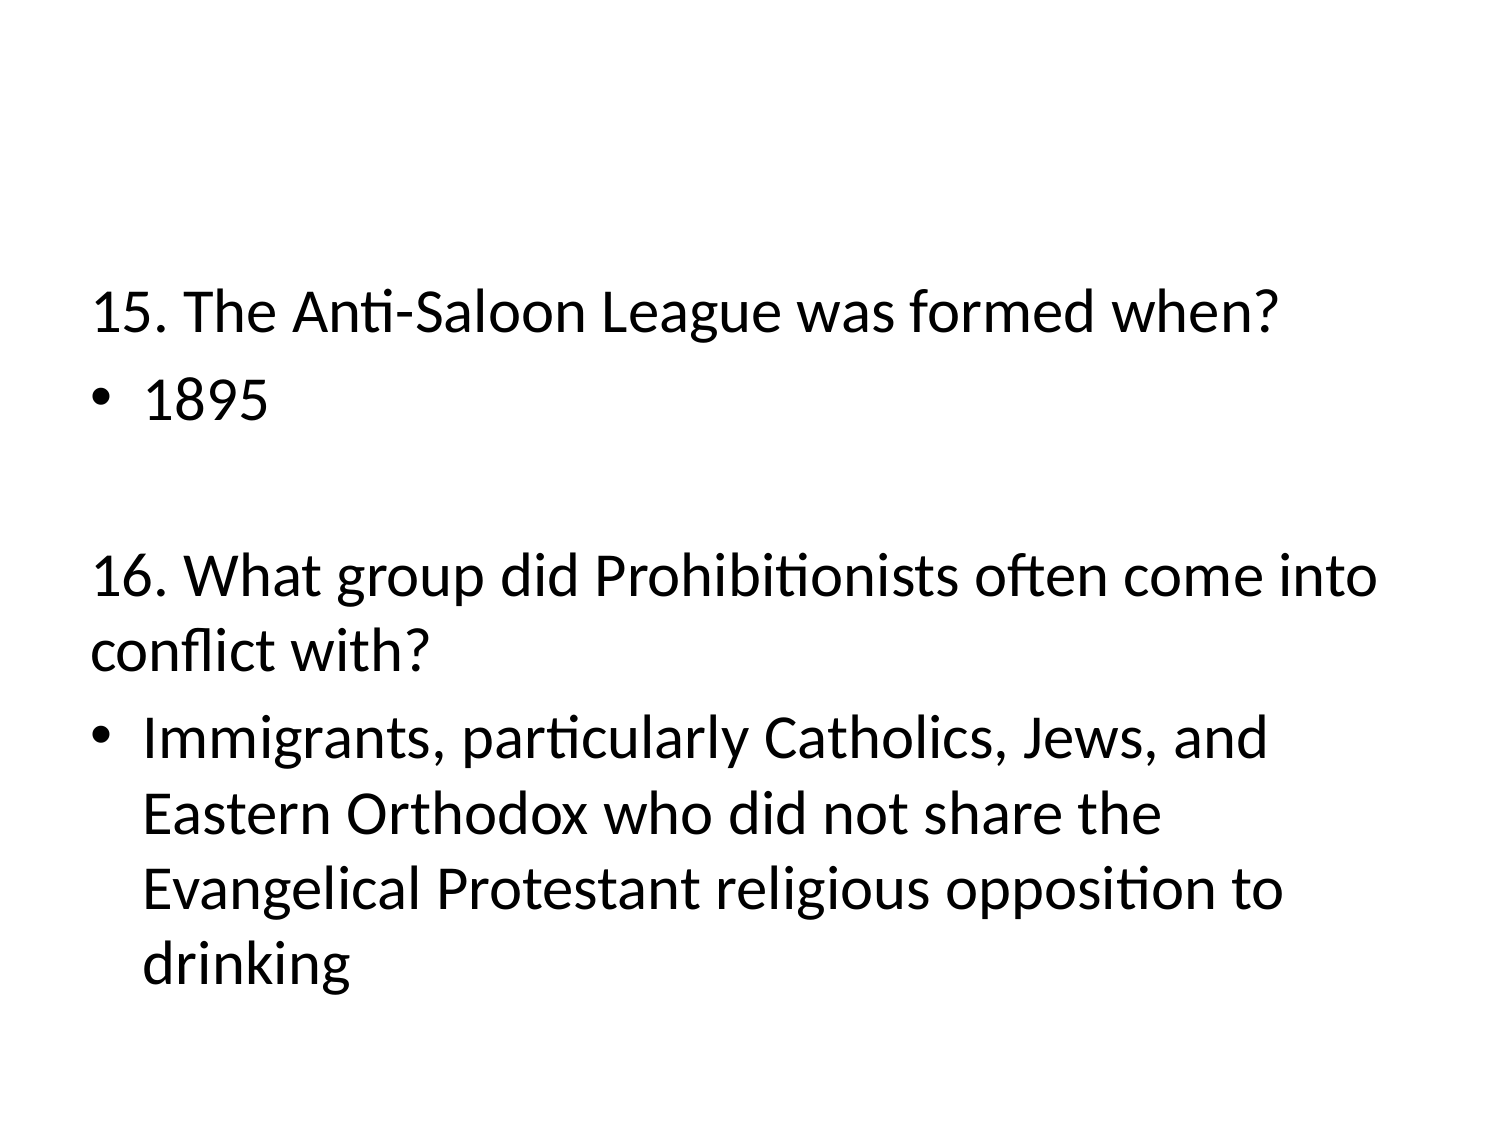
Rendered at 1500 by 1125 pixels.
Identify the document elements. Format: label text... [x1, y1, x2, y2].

list 15. The Anti-Saloon League was formed when? 1895 16. What group did Prohibitionists often come into conflict with? Immigrants, particularly Catholics, Jews, and Eastern Orthodox who did not share the Evangelical Protestant religious opposition to drinking [75, 262, 1425, 1005]
